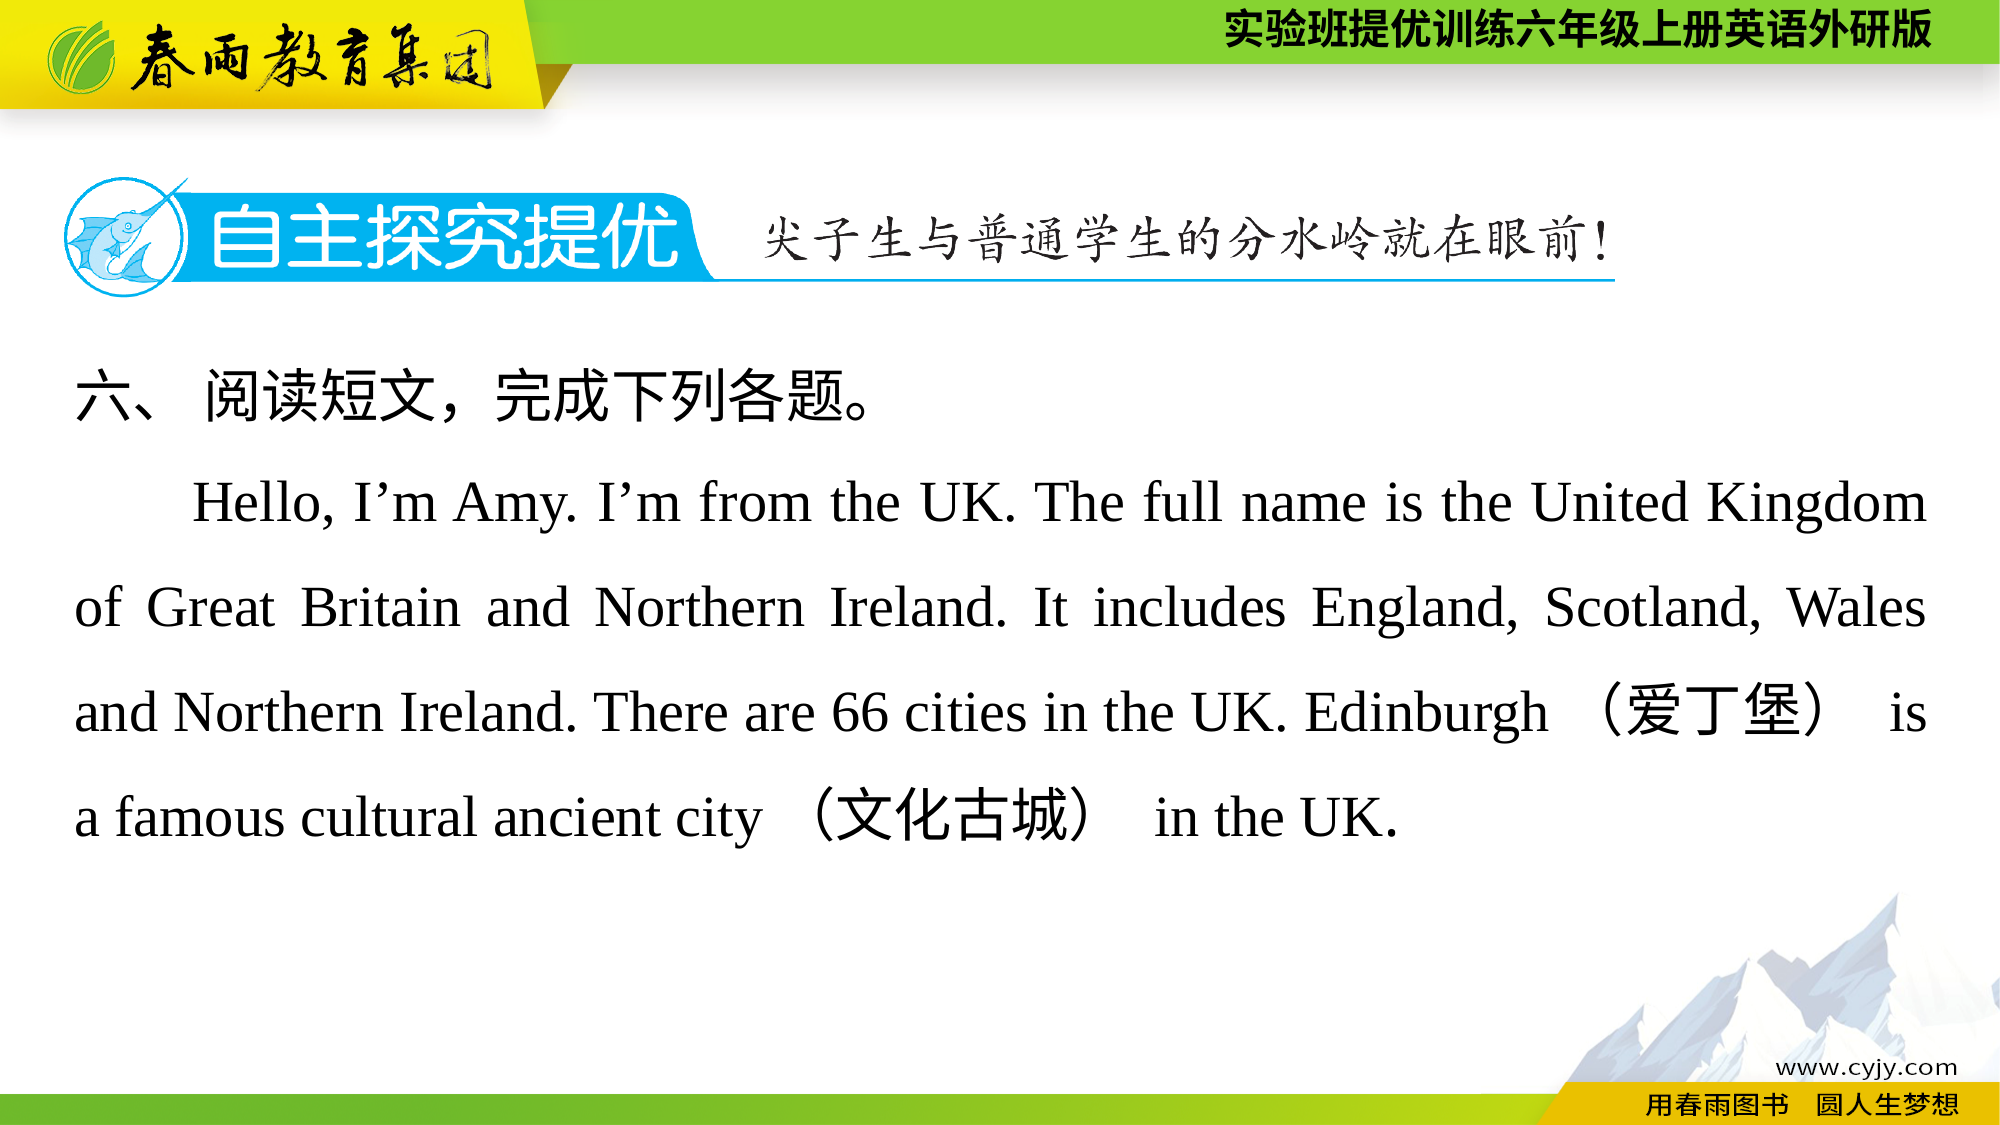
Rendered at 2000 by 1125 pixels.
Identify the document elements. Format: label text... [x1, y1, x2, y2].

list 六、 阅读短文，完成下列各题。 Hello, I’m Amy. I’m from the UK. The full name is the United Kingdom of Great Britain and Northern Ireland. It includes England, Scotland, Wales and Northern Ireland. There are 66 cities in the UK. Edinburgh（爱丁堡） is a famous cultural ancient city（文化古城） in the UK. [59, 316, 1944, 848]
picture [0, 0, 2000, 1125]
